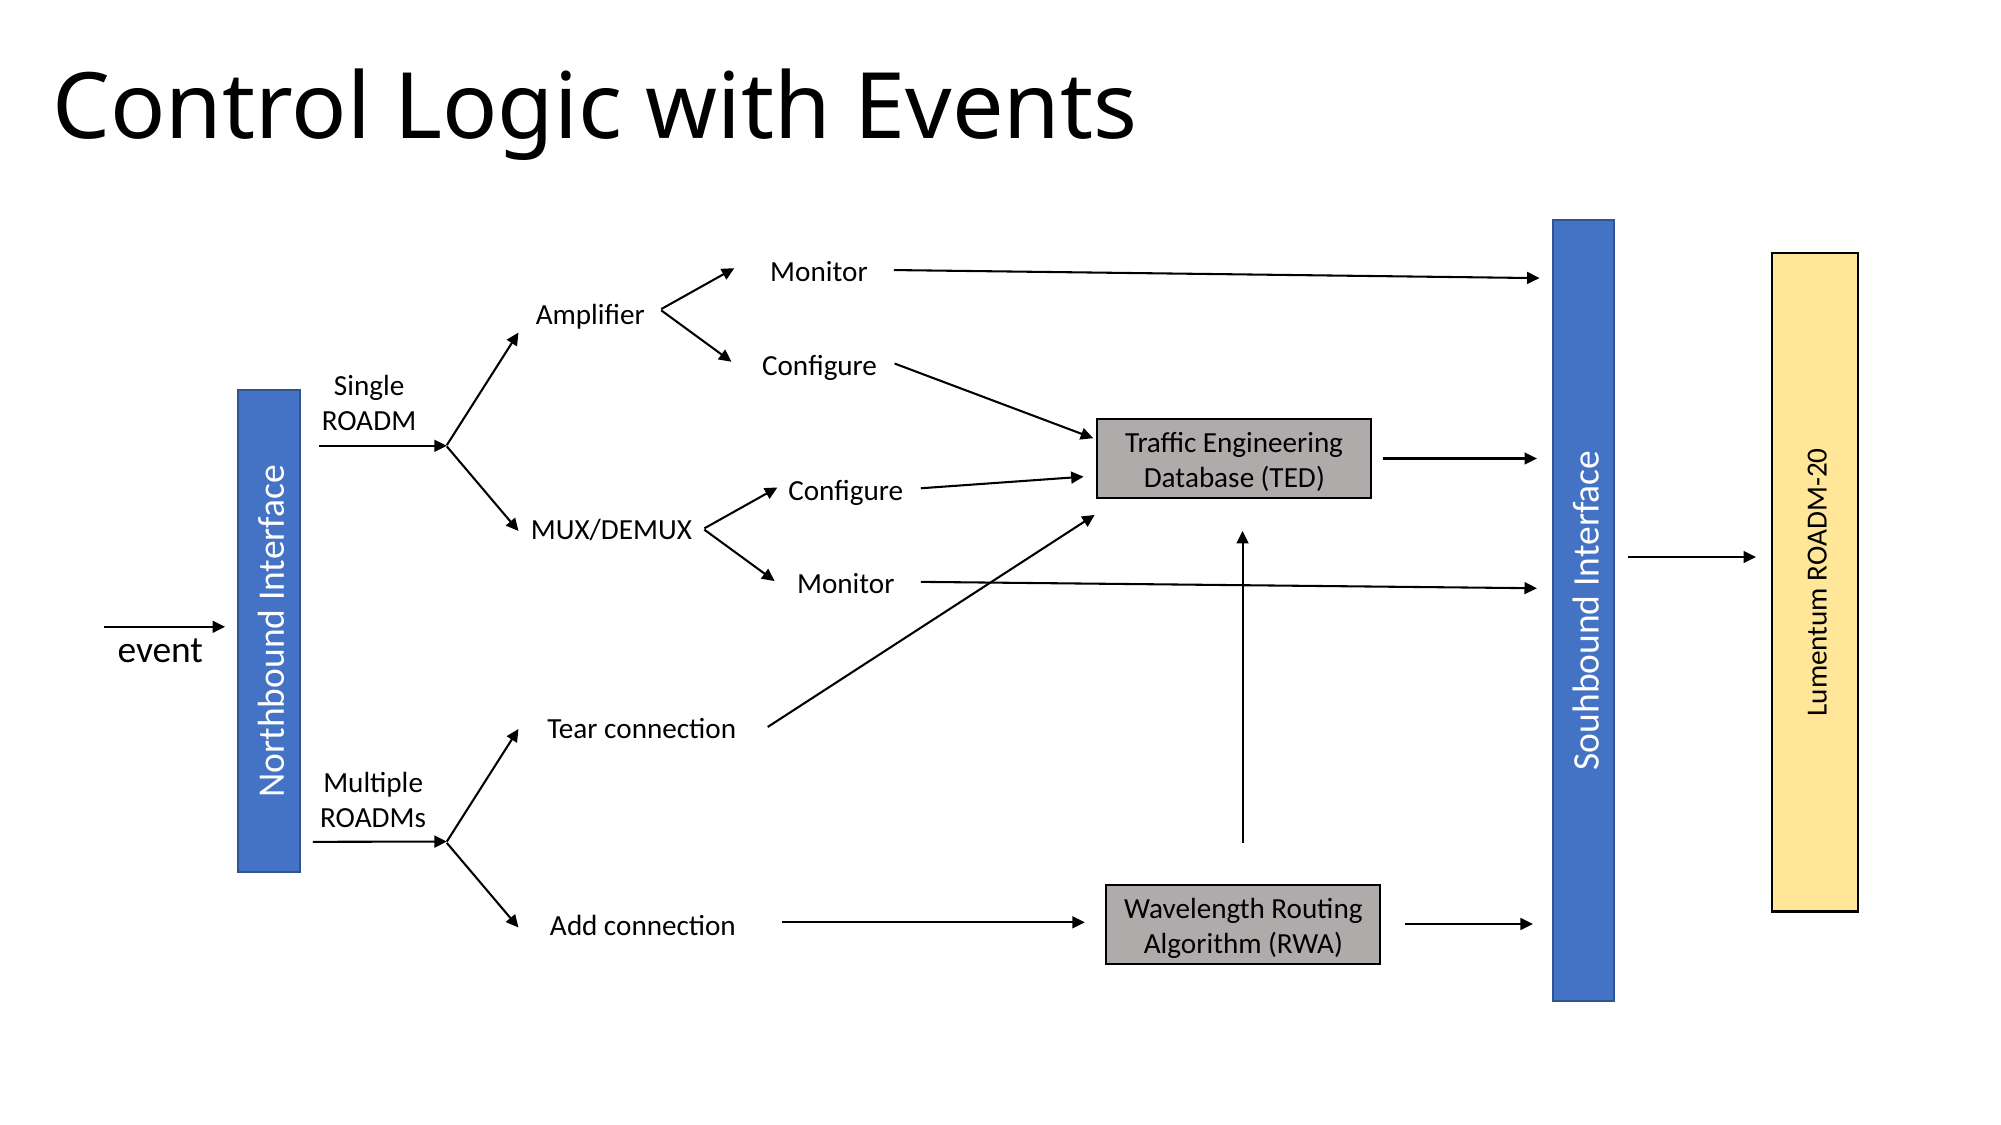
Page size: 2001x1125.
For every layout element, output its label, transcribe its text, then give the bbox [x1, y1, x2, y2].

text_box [661, 268, 735, 310]
text_box event [102, 618, 218, 678]
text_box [704, 487, 778, 529]
title Control Logic with Events [37, 0, 1763, 218]
text_box Configure [770, 463, 921, 514]
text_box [446, 729, 519, 842]
text_box Northbound Interface [237, 389, 301, 873]
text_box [920, 476, 1084, 489]
text_box MUX/DEMUX [514, 502, 704, 553]
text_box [767, 514, 1095, 728]
text_box Lumentum ROADM-20 [1771, 252, 1859, 913]
text_box Wavelength Routing Algorithm (RWA) [1105, 884, 1381, 965]
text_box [894, 270, 1540, 279]
text_box Multiple ROADMs [303, 755, 443, 841]
text_box Single ROADM [299, 359, 439, 444]
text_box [446, 446, 519, 531]
text_box Souhbound Interface [1552, 219, 1615, 1002]
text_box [661, 310, 732, 362]
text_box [446, 332, 519, 446]
text_box Traffic Engineering Database (TED) [1096, 418, 1372, 499]
text_box Add connection [516, 899, 769, 949]
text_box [1095, 582, 1242, 589]
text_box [1243, 582, 1537, 589]
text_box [446, 842, 519, 928]
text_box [894, 363, 1094, 439]
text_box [704, 529, 767, 581]
text_box Configure [744, 338, 895, 389]
text_box Amplifier [515, 288, 661, 338]
text_box Tear connection [515, 702, 768, 752]
text_box Monitor [743, 245, 894, 295]
